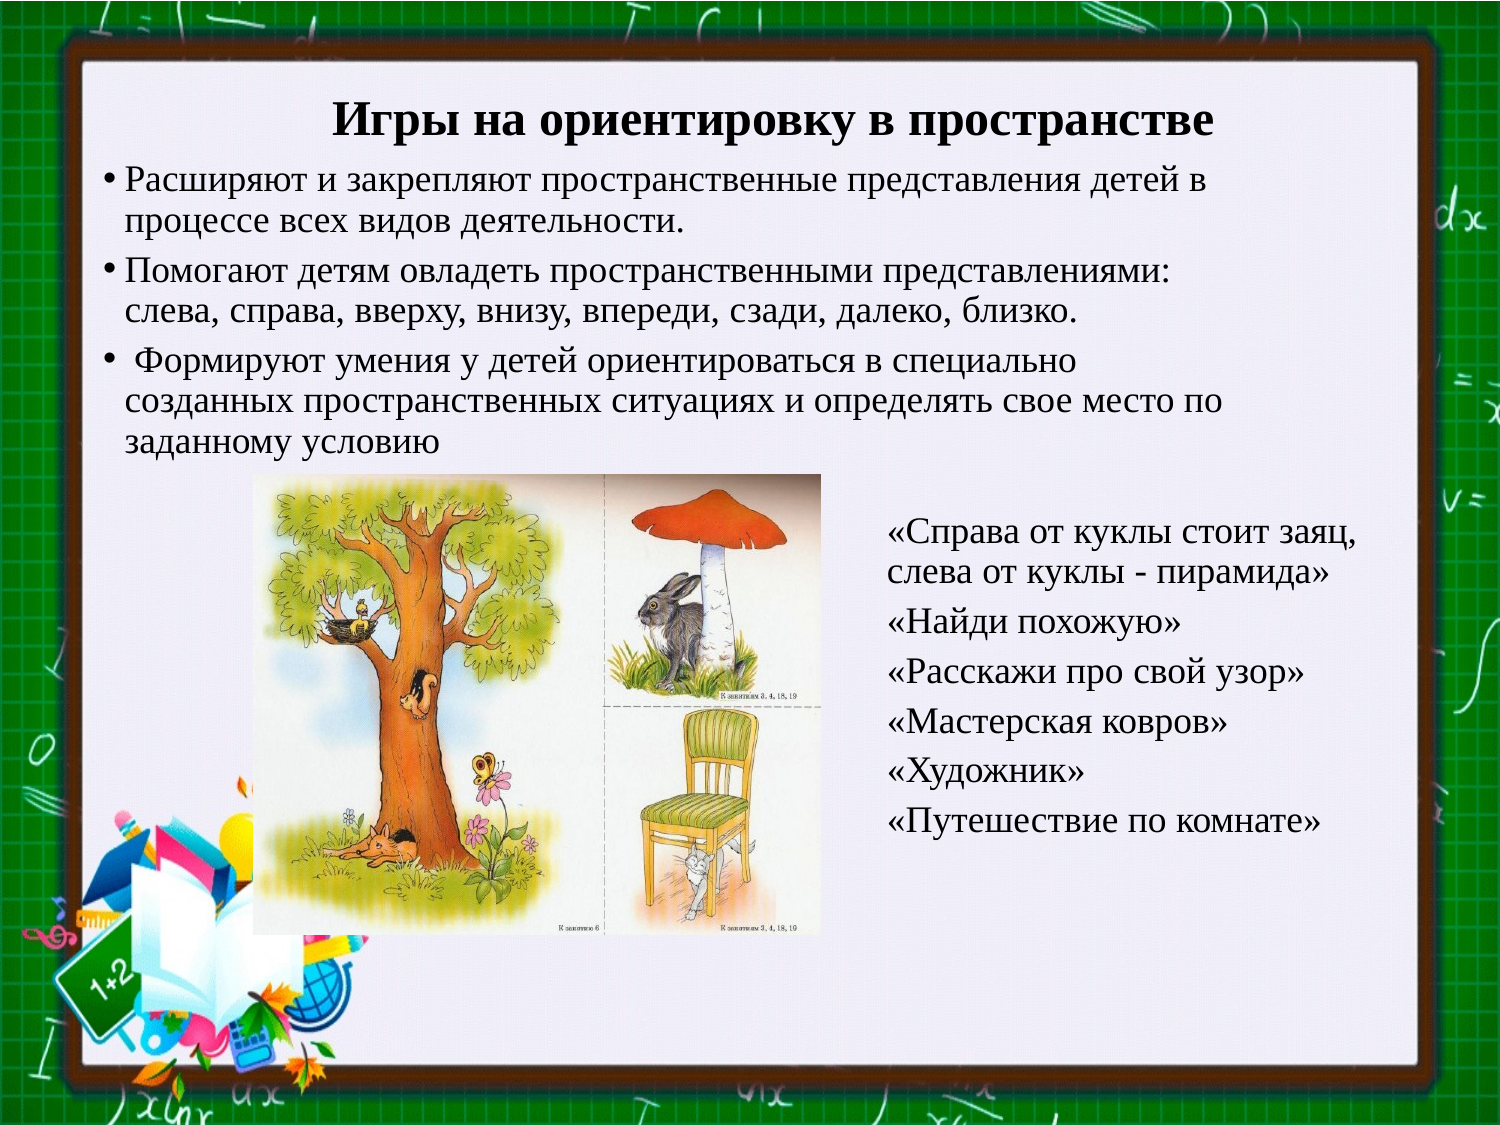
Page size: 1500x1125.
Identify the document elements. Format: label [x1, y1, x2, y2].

list [0, 0, 1500, 1125]
picture [253, 474, 822, 936]
